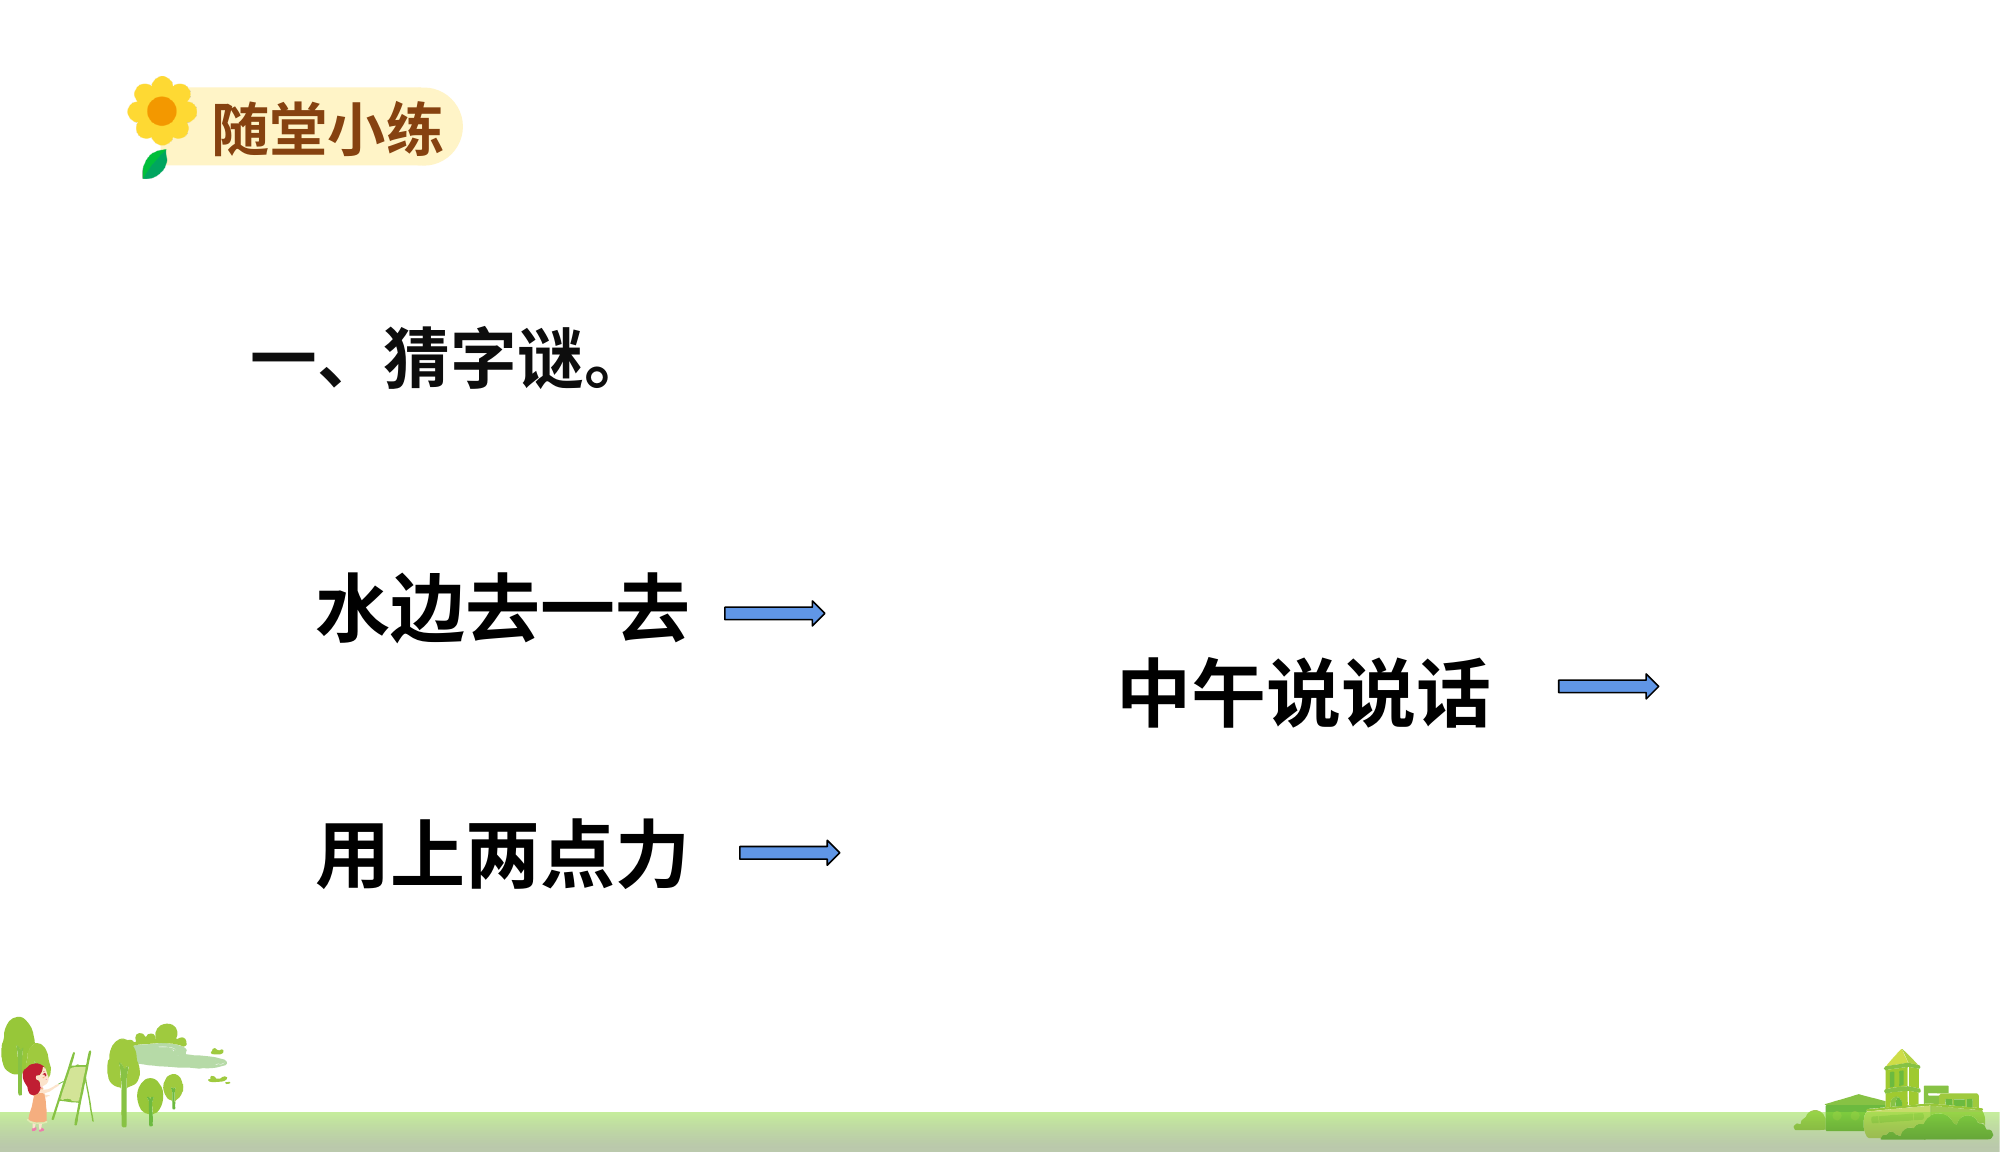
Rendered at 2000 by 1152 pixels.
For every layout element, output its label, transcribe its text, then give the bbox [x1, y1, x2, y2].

text_box 中午说说话 [1101, 638, 1514, 744]
text_box 一、猜字谜。 [235, 285, 1559, 405]
text_box 用上两点力 [300, 799, 713, 905]
text_box [1558, 673, 1659, 699]
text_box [127, 76, 463, 179]
text_box [724, 600, 825, 626]
text_box 水边去一去 [300, 553, 713, 659]
text_box [739, 840, 840, 866]
